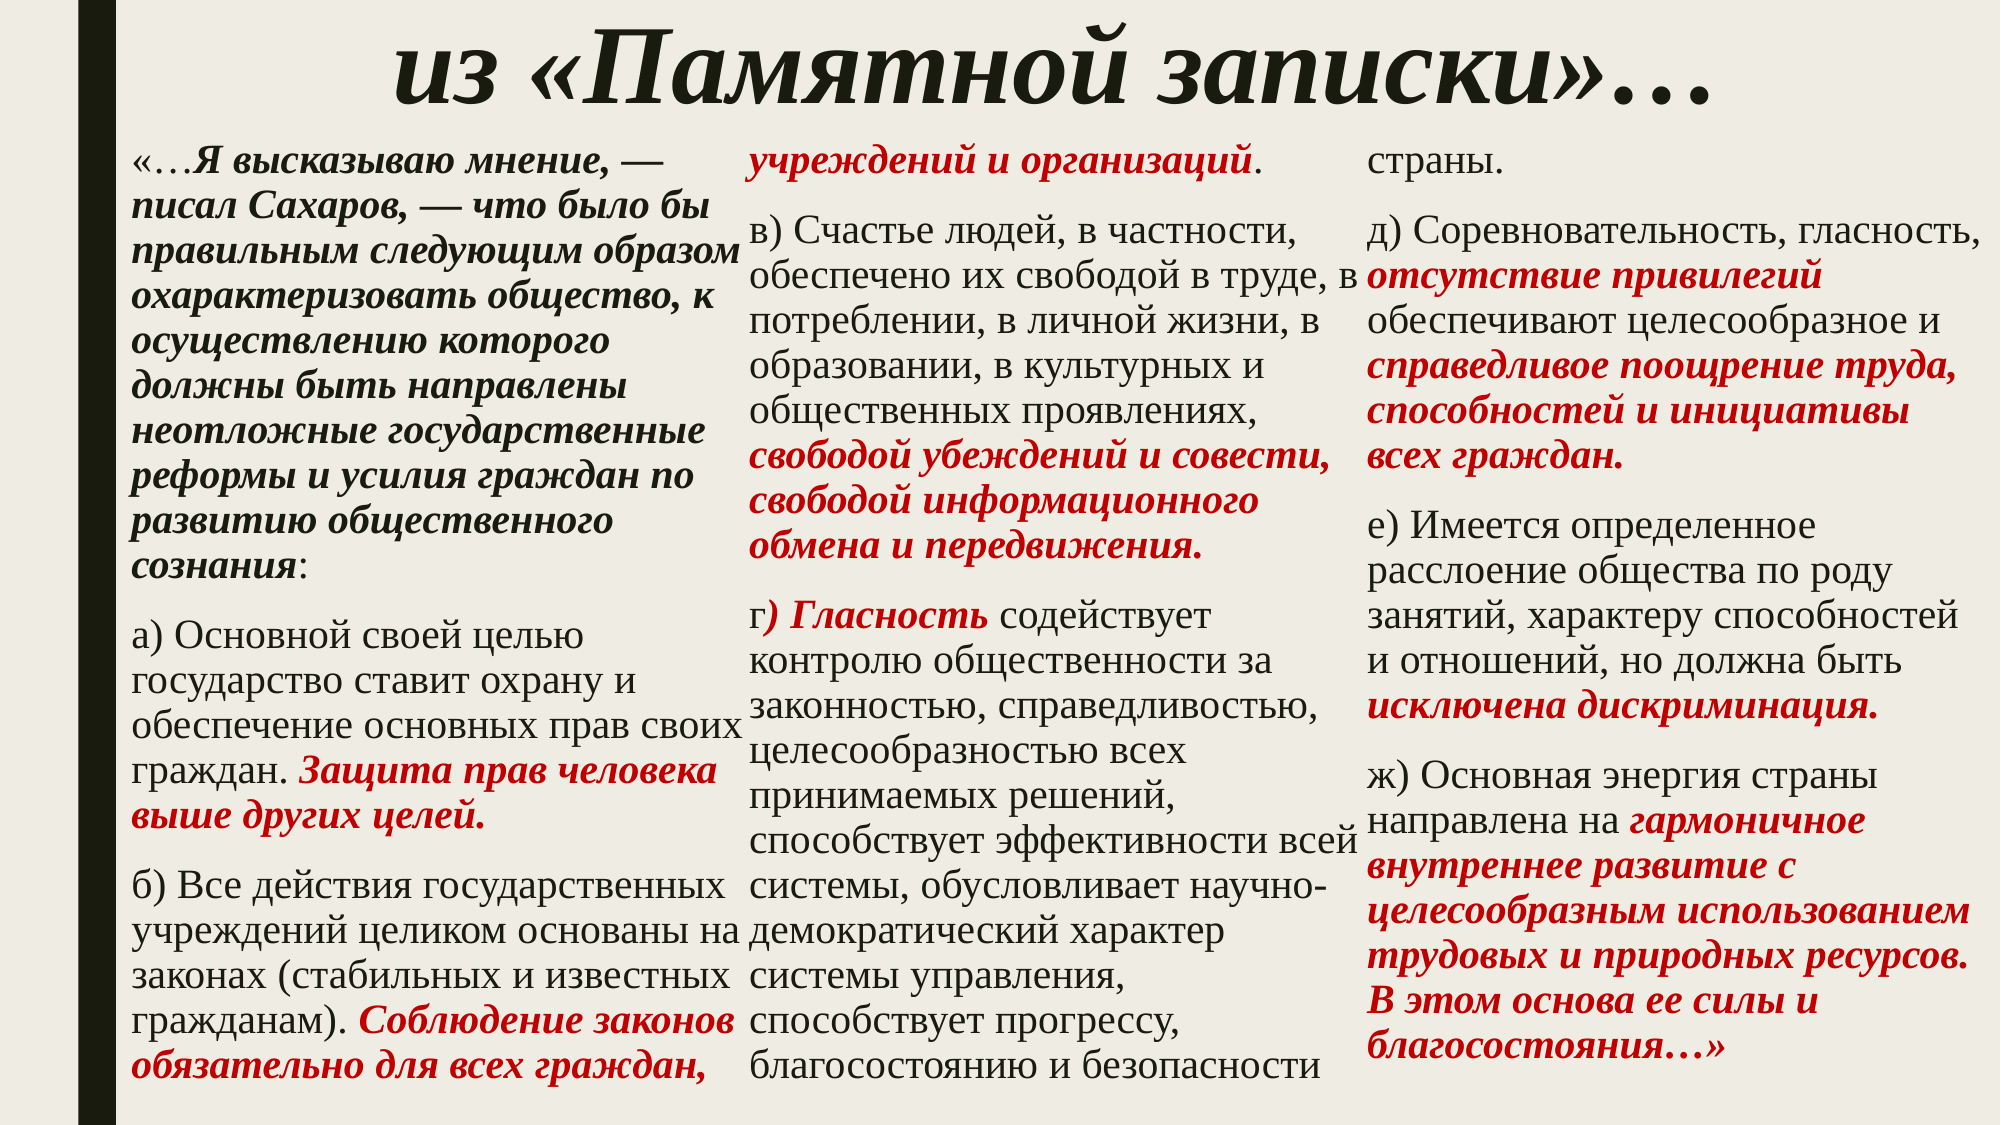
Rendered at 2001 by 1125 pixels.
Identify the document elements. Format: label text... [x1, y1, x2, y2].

title из «Памятной записки»… [116, 0, 2000, 91]
list «…Я высказываю мнение, — писал Сахаров, — что было бы правильным следующим образом охарактеризовать общество, к осуществлению которого должны быть направлены неотложные государственные реформы и усилия граждан по развитию общественного сознания: а) Основной своей целью государство ставит охрану и обеспечение основных прав своих граждан. Защита прав человека выше других целей. б) Все действия государственных учреждений целиком основаны на законах (стабильных и известных гражданам). Соблюдение законов обязательно для всех граждан, учреждений и организаций. в) Счастье людей, в частности, обеспечено их свободой в труде, в потреблении, в личной жизни, в образовании, в культурных и общественных проявлениях, свободой убеждений и совести, свободой информационного обмена и передвижения. г) Гласность содействует контролю общественности за законностью, справедливостью, целесообразностью всех принимаемых решений, способствует эффективности всей системы, обусловливает научно-демократический характер системы управления, способствует прогрессу, благосостоянию и безопасности страны. д) Соревновательность, гласность, отсутствие привилегий обеспечивают целесообразное и справедливое поощрение труда, способностей и инициативы всех граждан. е) Имеется определенное расслоение общества по роду занятий, характеру способностей и отношений, но должна быть исключена дискриминация. ж) Основная энергия страны направлена на гармоничное внутреннее развитие с целесообразным использованием трудовых и природных ресурсов. В этом основа ее силы и благосостояния…» [116, 129, 2000, 718]
